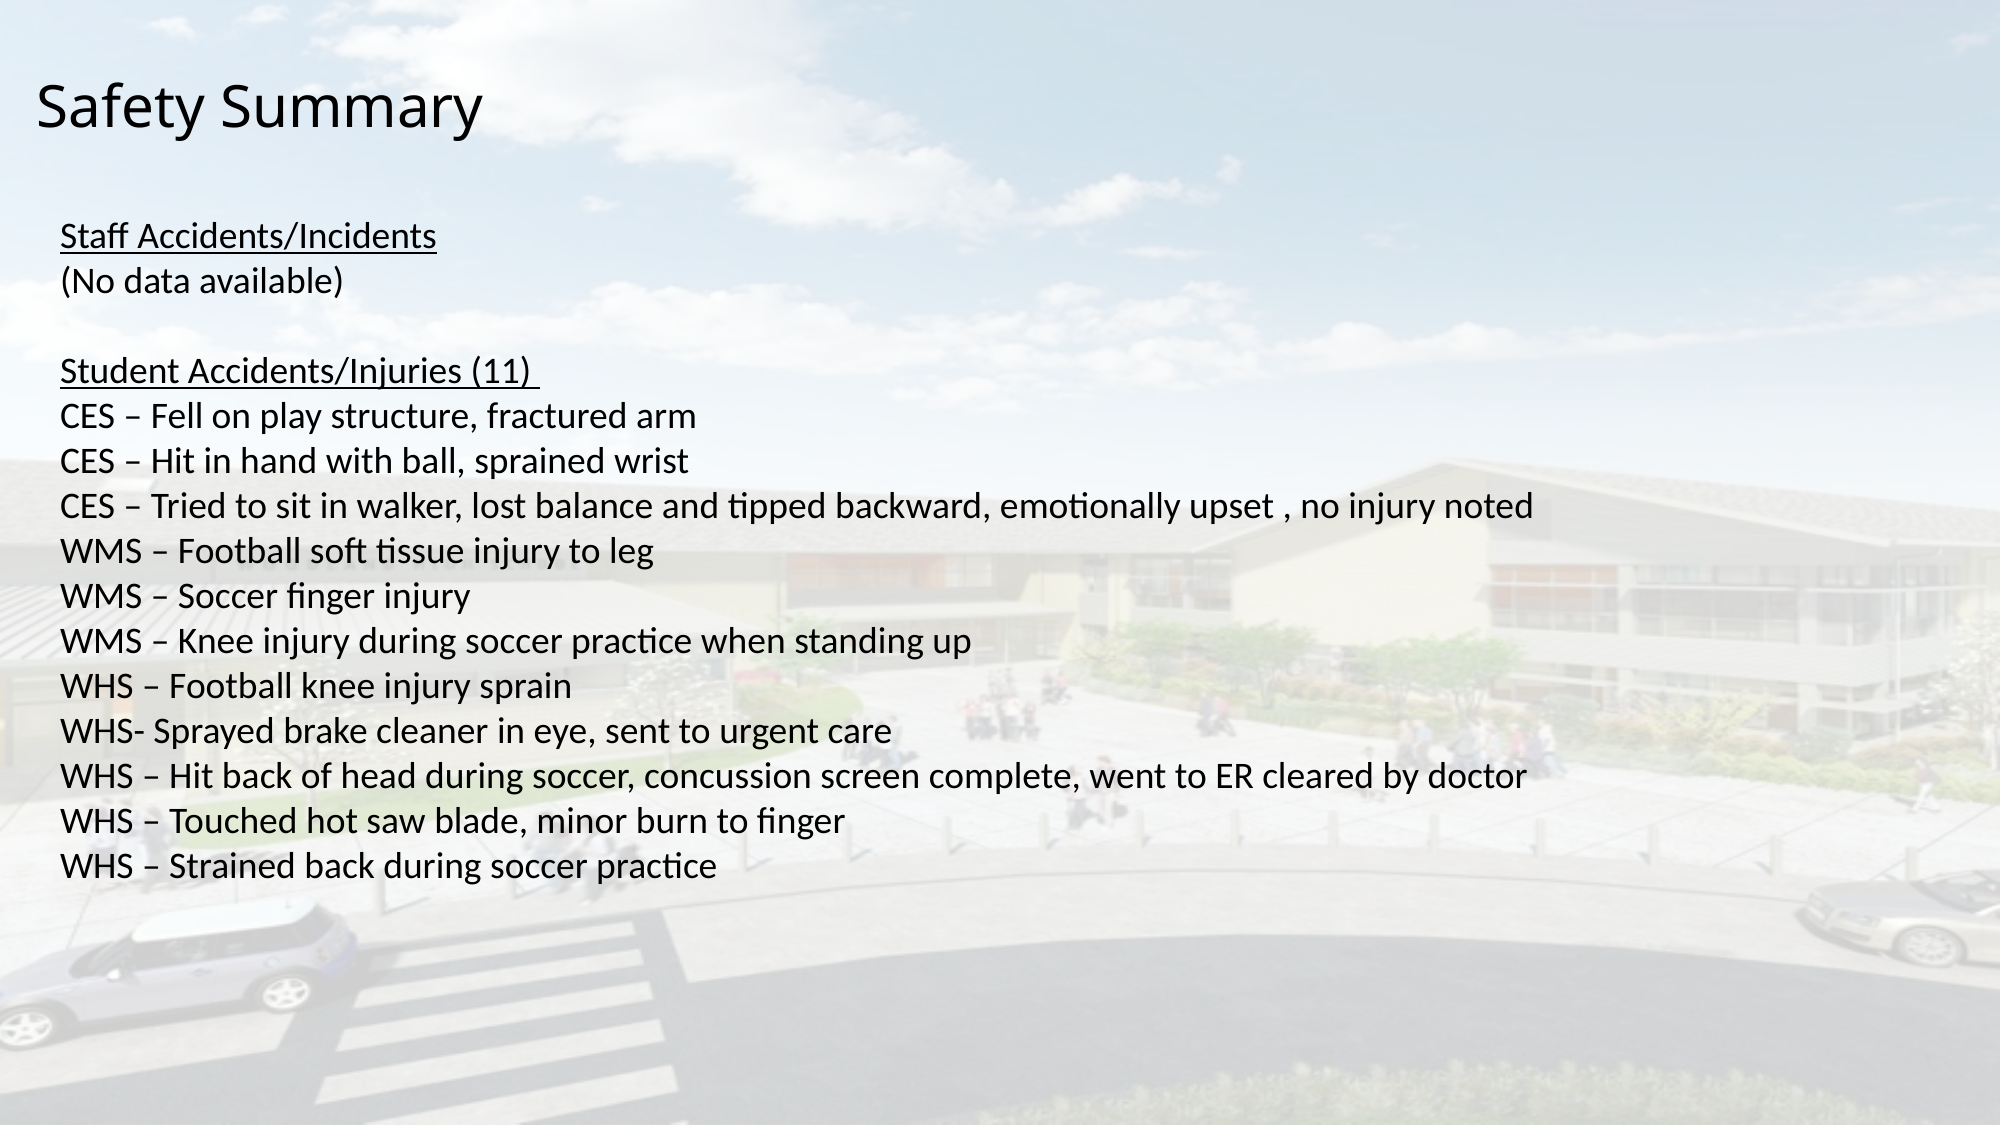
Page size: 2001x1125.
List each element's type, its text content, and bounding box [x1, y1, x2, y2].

title Safety Summary [21, 0, 1747, 218]
text_box Staff Accidents/Incidents (No data available) Student Accidents/Injuries (11) CES – Fell on play structure, fractured arm CES – Hit in hand with ball, sprained wrist CES – Tried to sit in walker, lost balance and tipped backward, emotionally upset , no injury noted WMS – Football soft tissue injury to leg WMS – Soccer finger injury WMS – Knee injury during soccer practice when standing up WHS – Football knee injury sprain WHS- Sprayed brake cleaner in eye, sent to urgent care WHS – Hit back of head during soccer, concussion screen complete, went to ER cleared by doctor WHS – Touched hot saw blade, minor burn to finger WHS – Strained back during soccer practice [45, 194, 1608, 894]
